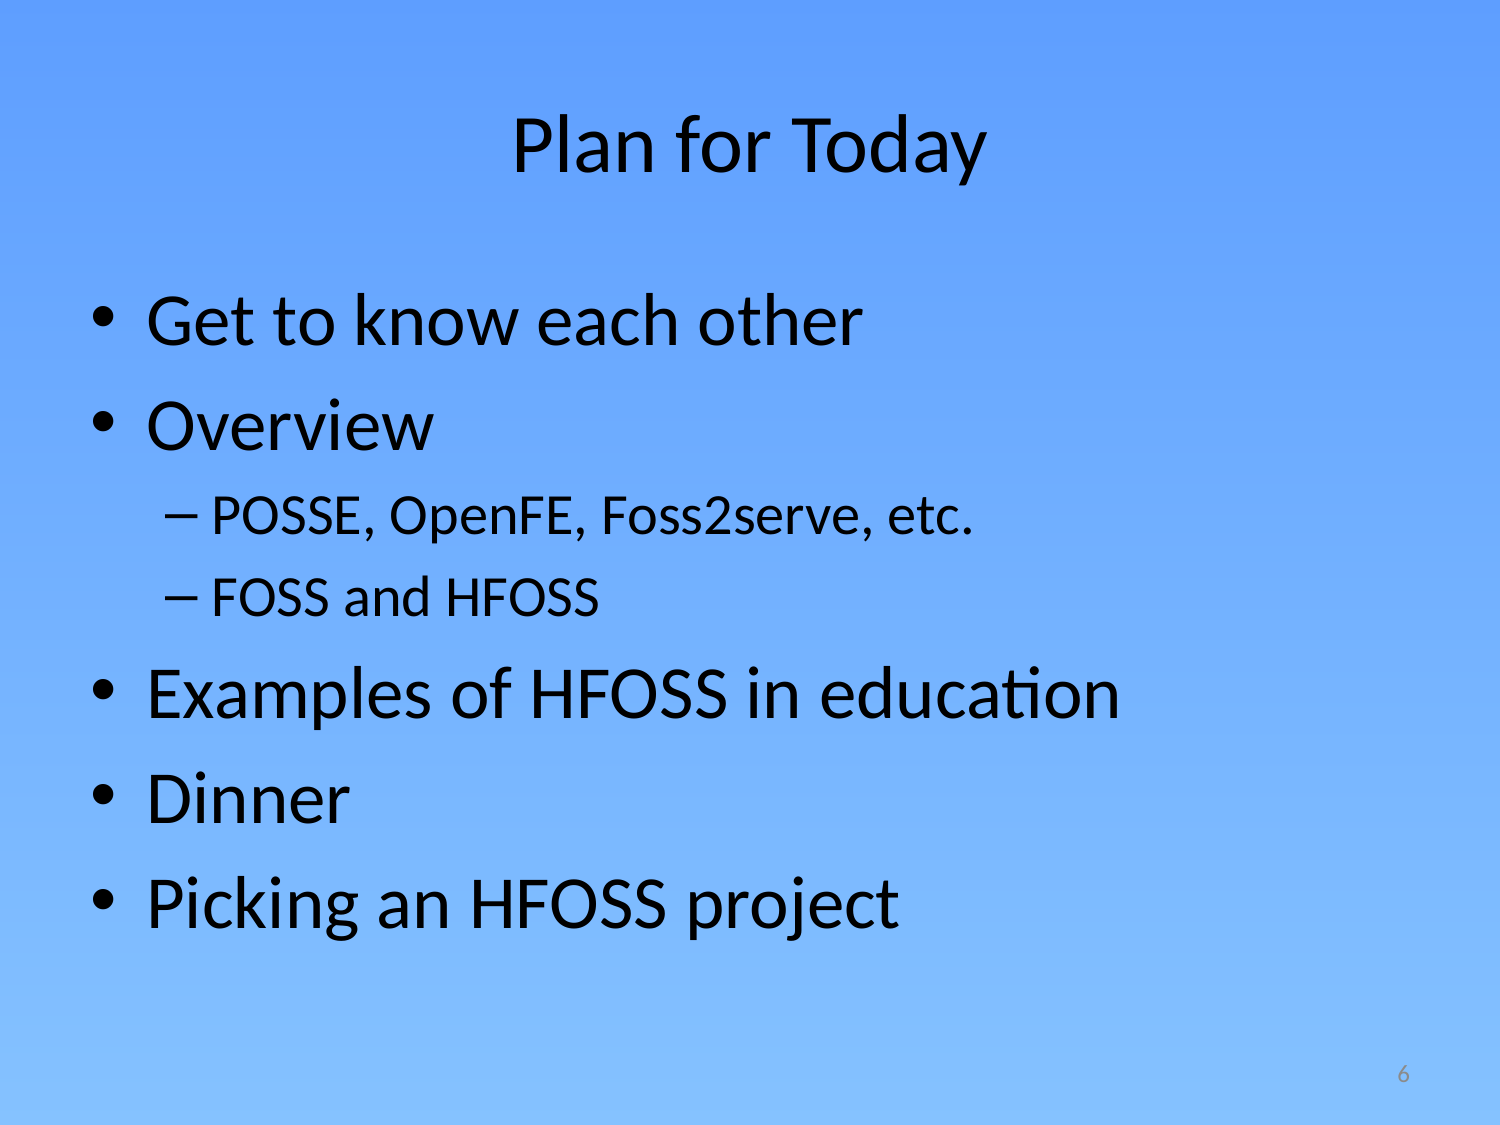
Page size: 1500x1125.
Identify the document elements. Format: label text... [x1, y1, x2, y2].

list Get to know each other Overview POSSE, OpenFE, Foss2serve, etc. FOSS and HFOSS Examples of HFOSS in education Dinner Picking an HFOSS project [74, 262, 1426, 1006]
title Plan for Today [74, 44, 1426, 233]
slide_number 6 [1074, 1042, 1425, 1103]
